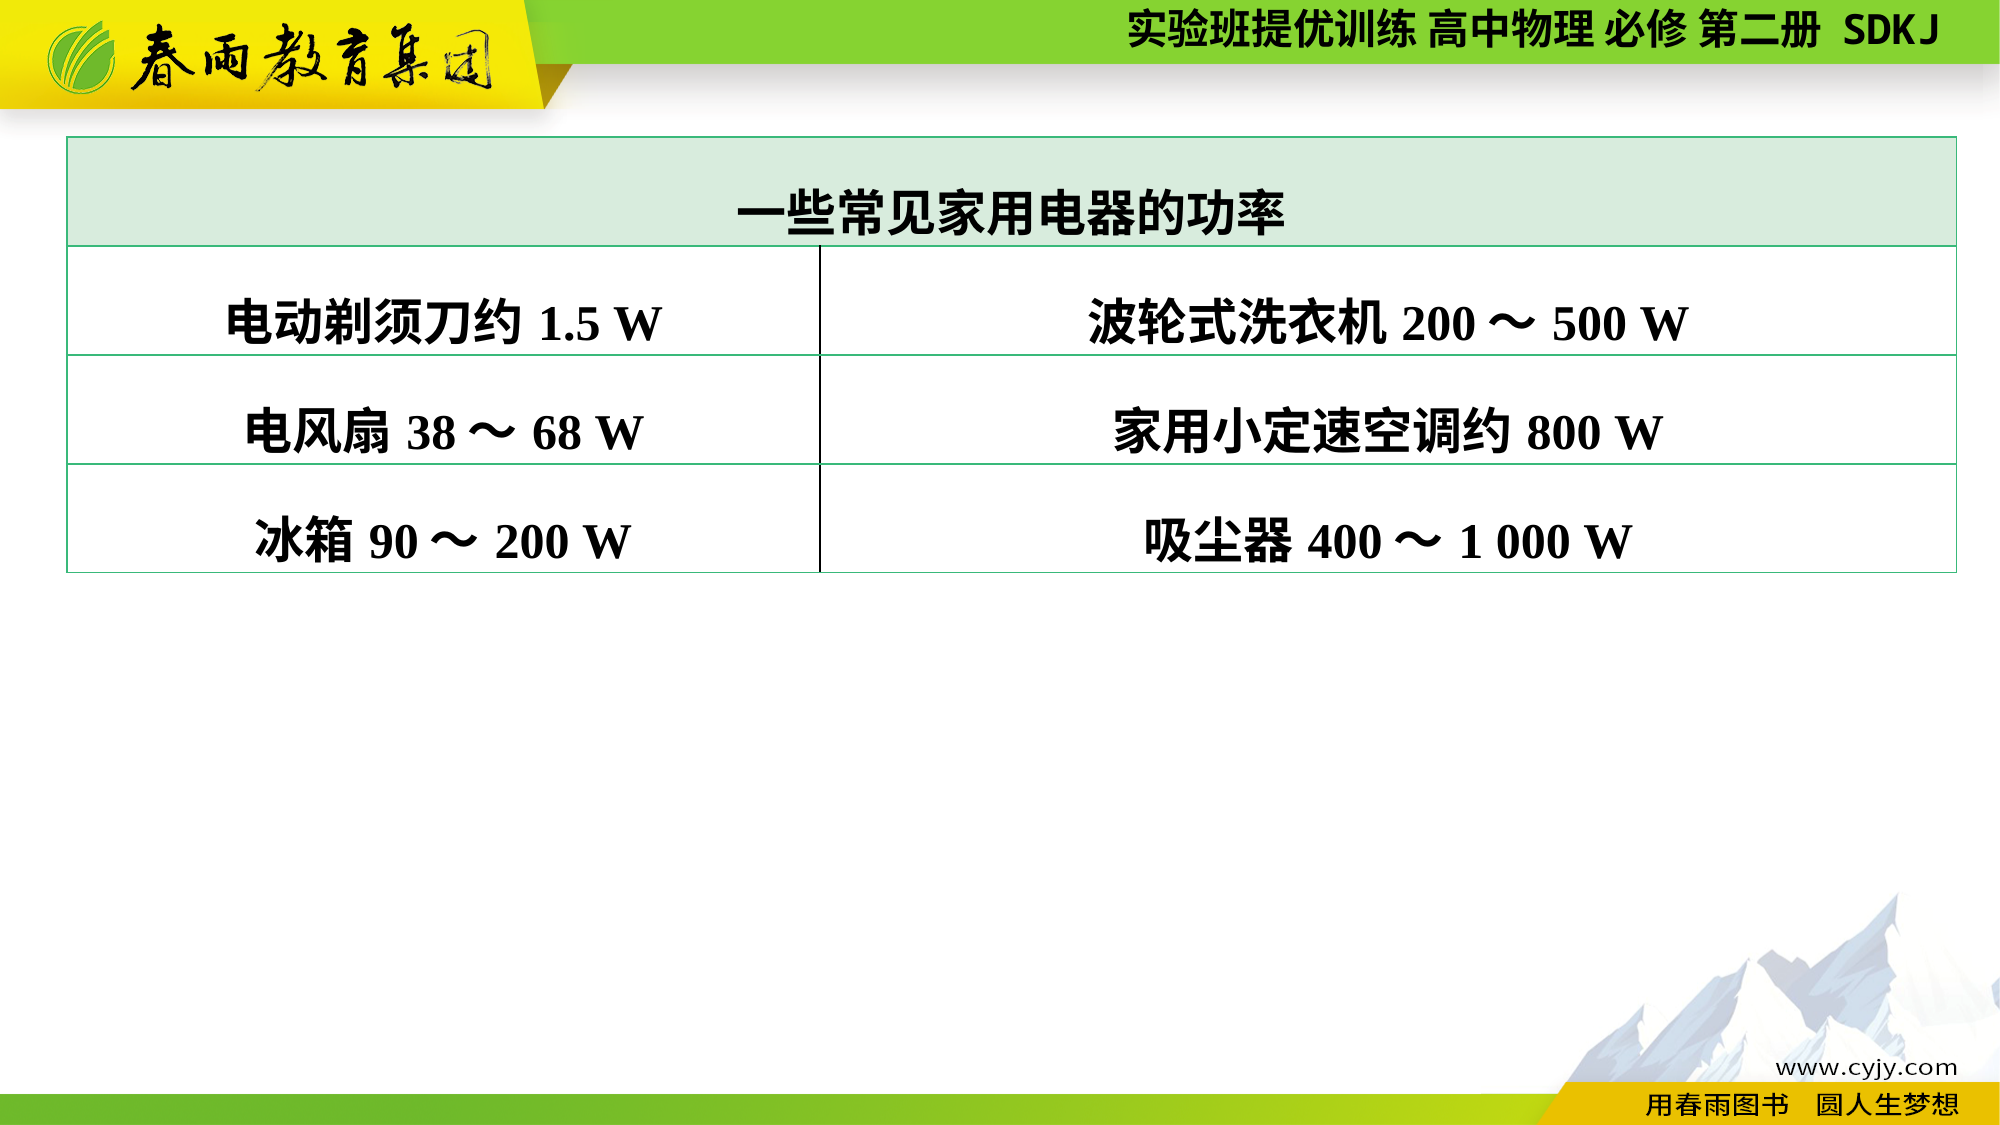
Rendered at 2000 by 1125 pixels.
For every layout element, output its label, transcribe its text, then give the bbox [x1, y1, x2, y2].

table_cell 冰箱90～200 W [68, 465, 819, 572]
table_cell 波轮式洗衣机200～500 W [821, 247, 1956, 354]
table_cell 吸尘器400～1 000 W [821, 465, 1956, 572]
table_header 一些常见家用电器的功率 [68, 138, 1956, 245]
table_cell 电动剃须刀约1.5 W [68, 247, 819, 354]
picture [0, 0, 2000, 1125]
table_cell 家用小定速空调约800 W [821, 356, 1956, 463]
table_cell 电风扇38～68 W [68, 356, 819, 463]
